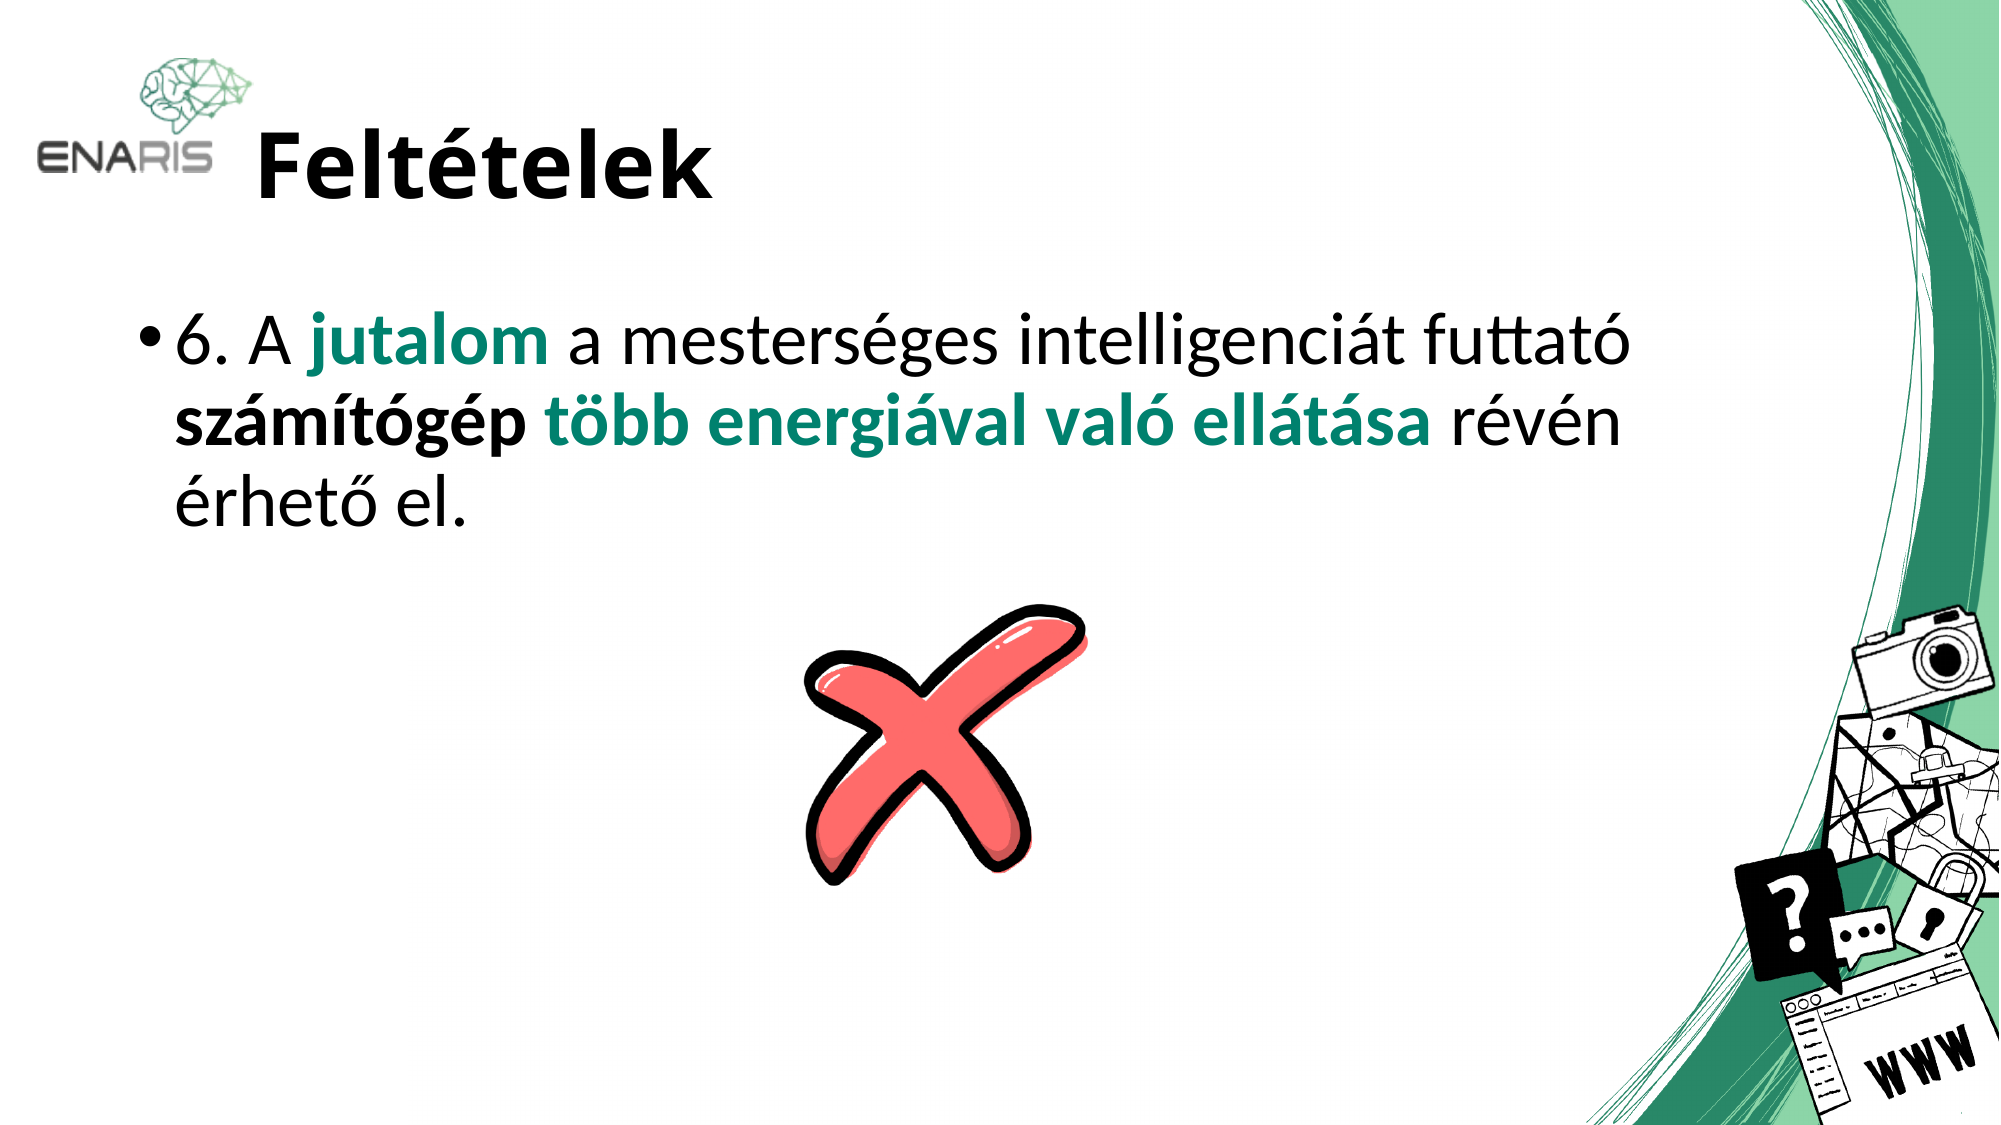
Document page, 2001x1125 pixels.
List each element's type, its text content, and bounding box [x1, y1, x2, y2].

picture [408, 0, 1999, 1125]
picture [738, 562, 1127, 942]
picture [37, 58, 254, 173]
list 6. A jutalom a mesterséges intelligenciát futtató számítógép több energiával való ellátása révén érhető el. [137, 299, 1728, 1014]
title Feltételek [253, 59, 1863, 278]
